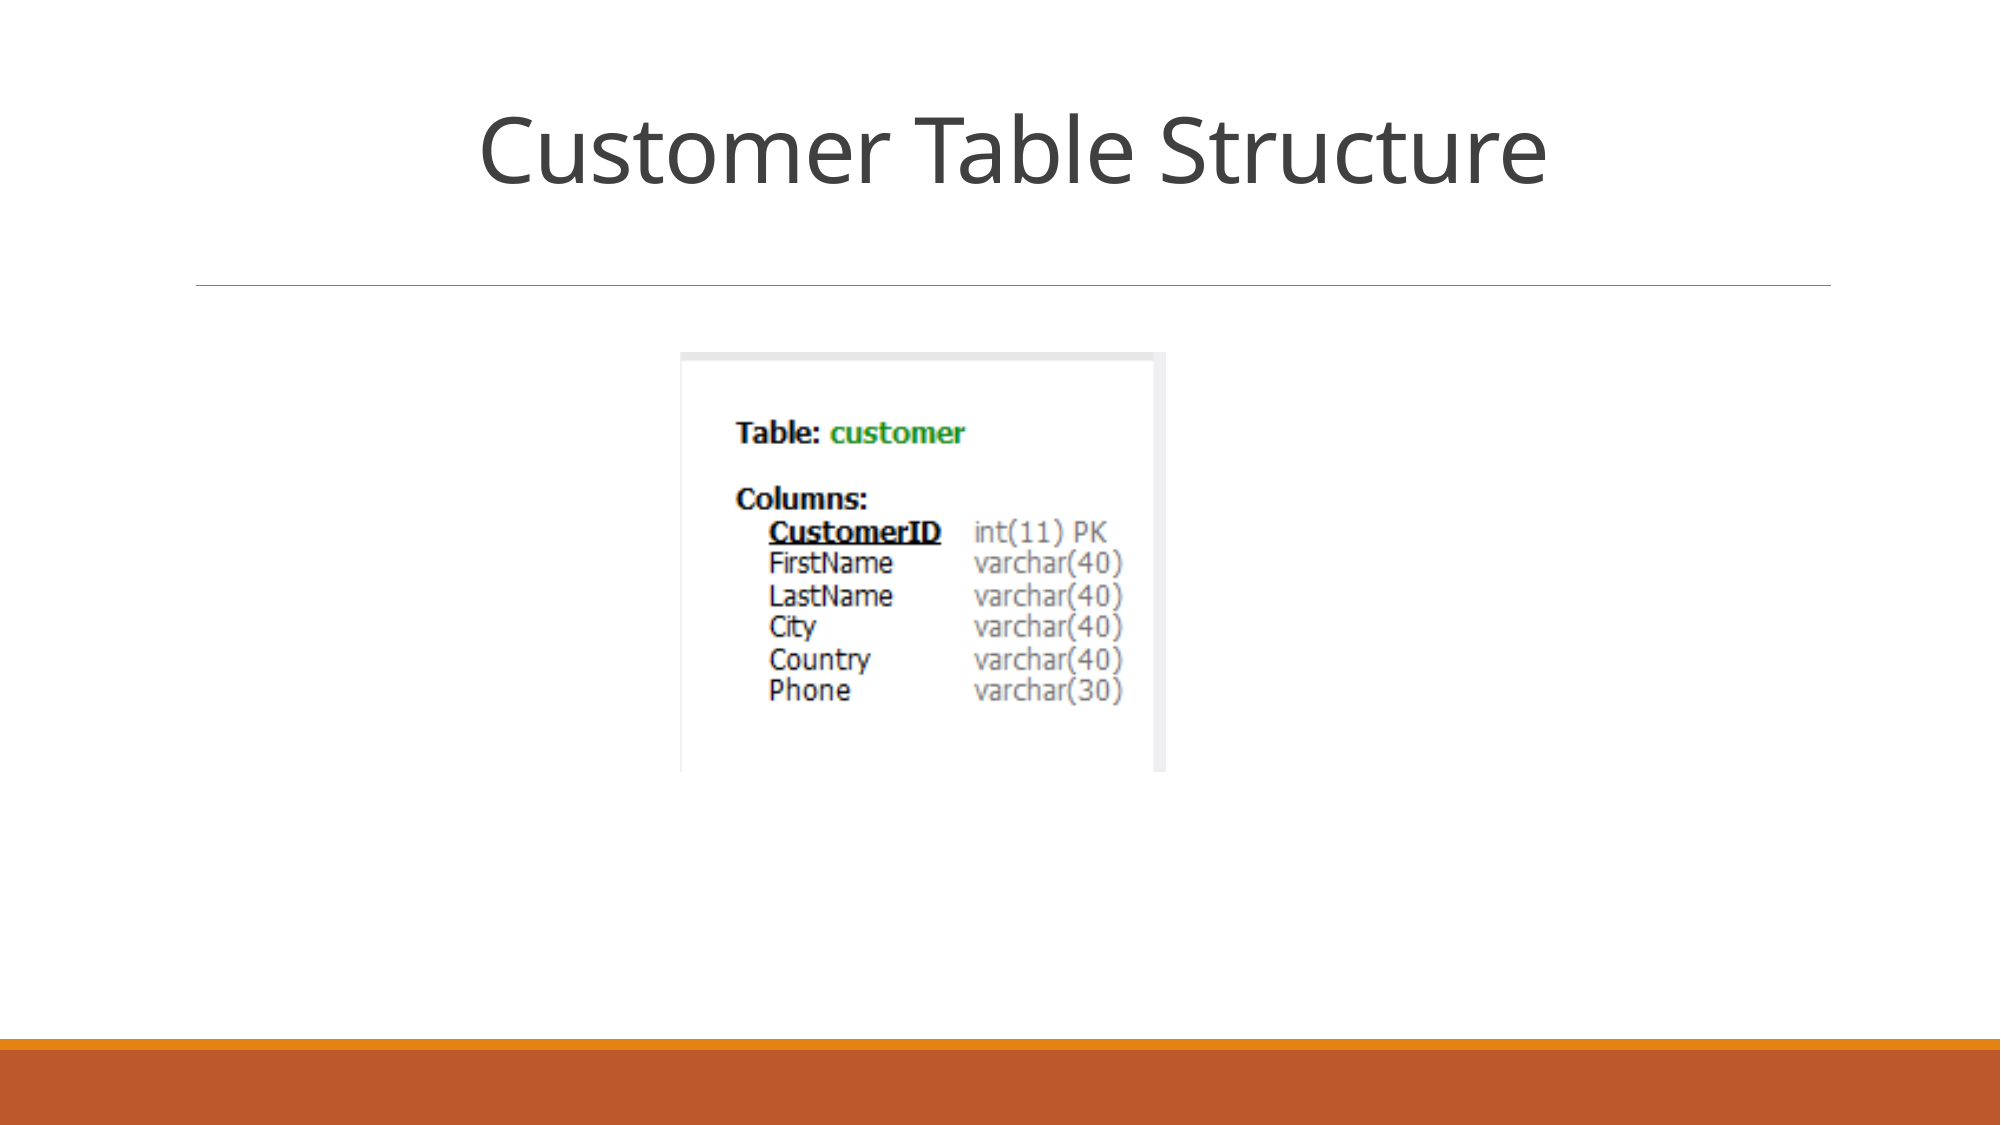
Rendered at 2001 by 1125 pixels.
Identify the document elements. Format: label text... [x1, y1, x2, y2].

title Customer Table Structure [294, 0, 1756, 211]
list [680, 352, 1167, 773]
